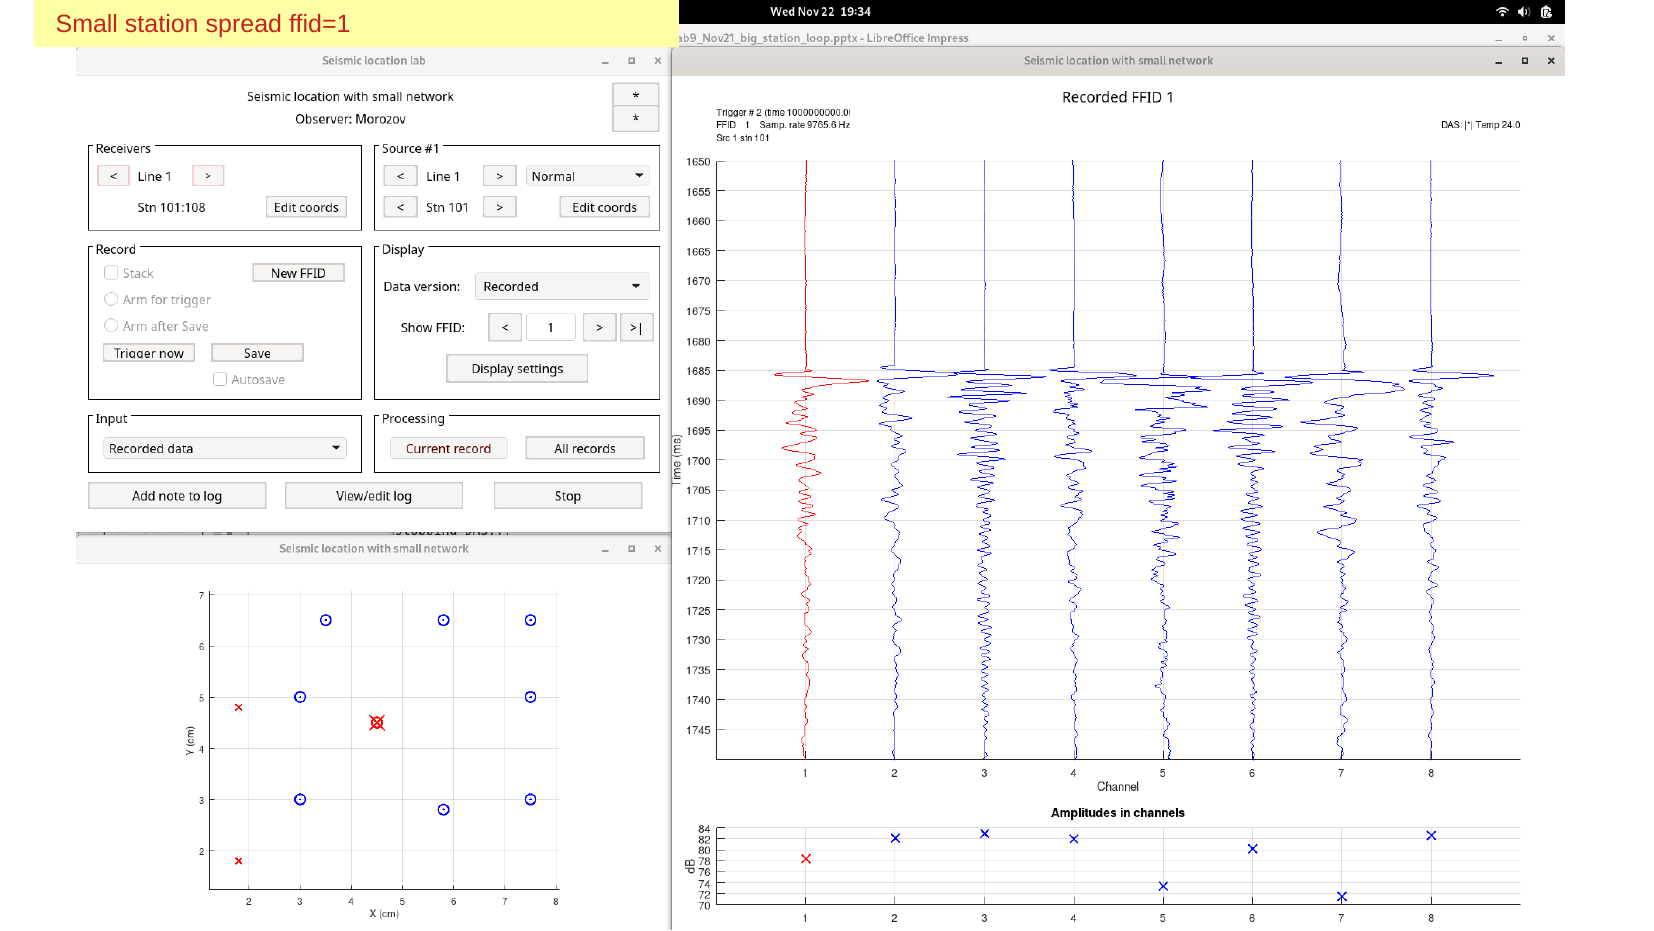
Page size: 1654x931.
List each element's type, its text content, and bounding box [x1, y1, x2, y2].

picture [76, 0, 1565, 930]
text_box Small station spread ffid=1 [33, 0, 76, 48]
